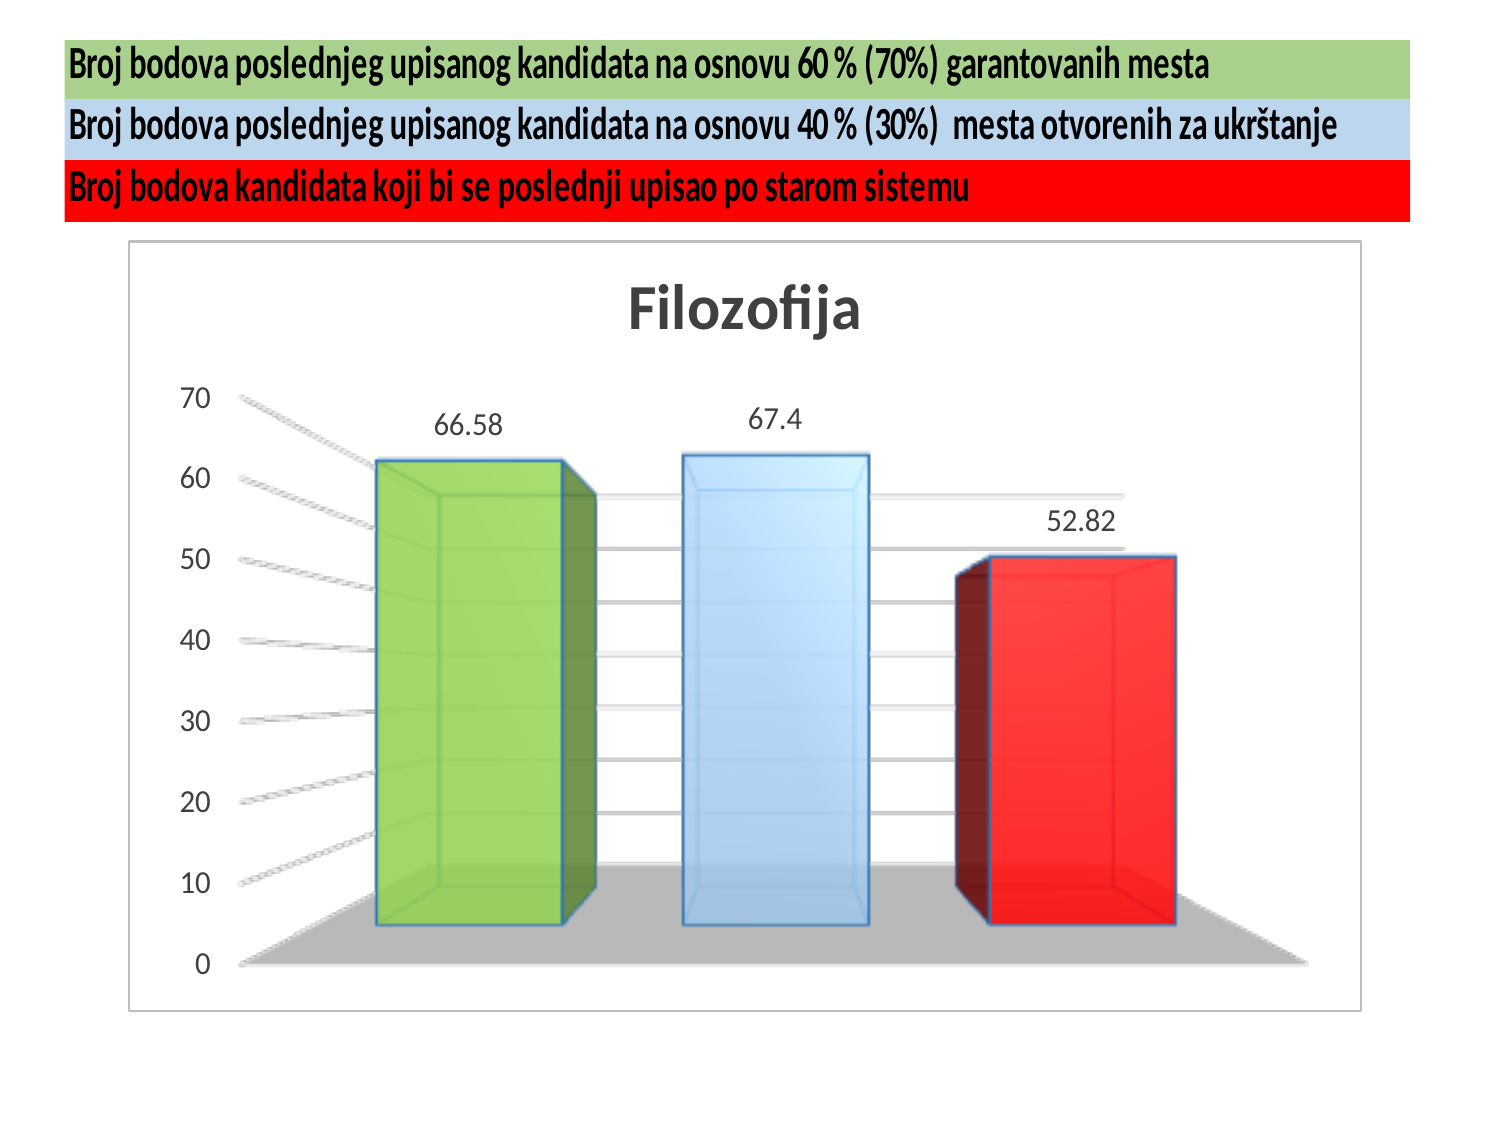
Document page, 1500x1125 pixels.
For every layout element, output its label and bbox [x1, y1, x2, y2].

list [124, 237, 1363, 1013]
picture [62, 37, 1413, 226]
